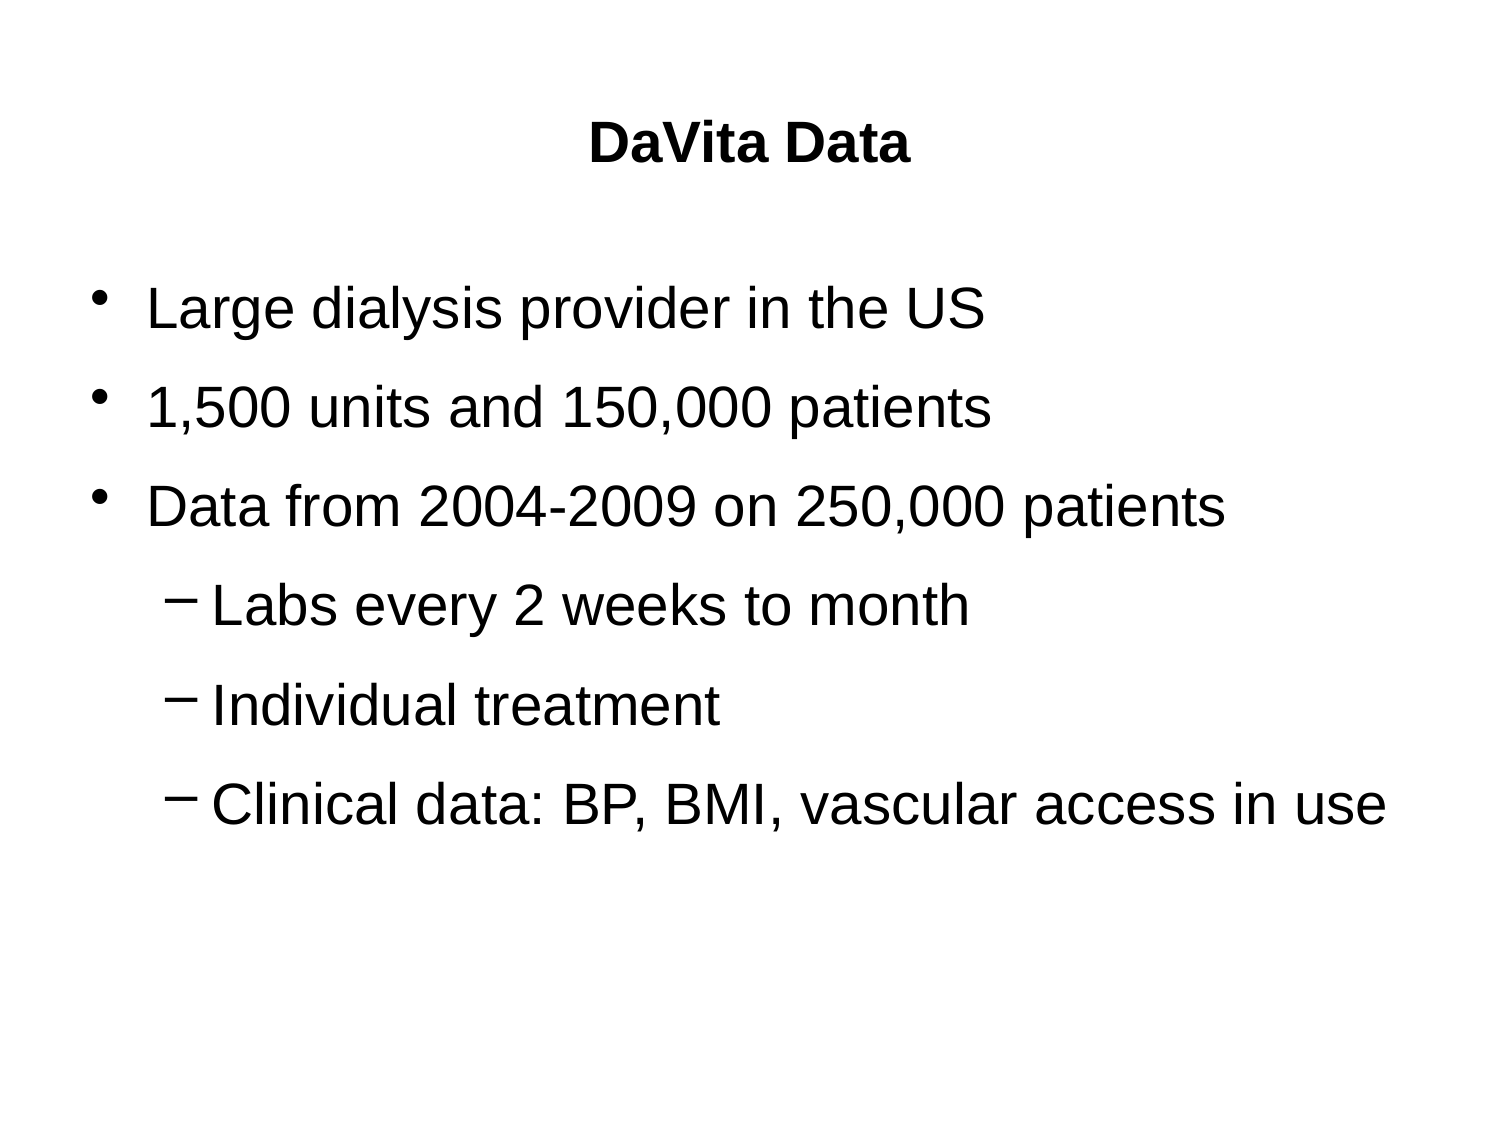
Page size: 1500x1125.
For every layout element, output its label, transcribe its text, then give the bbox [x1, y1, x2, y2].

list Large dialysis provider in the US 1,500 units and 150,000 patients Data from 2004-2009 on 250,000 patients Labs every 2 weeks to month Individual treatment Clinical data: BP, BMI, vascular access in use [74, 262, 1426, 1006]
title DaVita Data [74, 44, 1426, 233]
